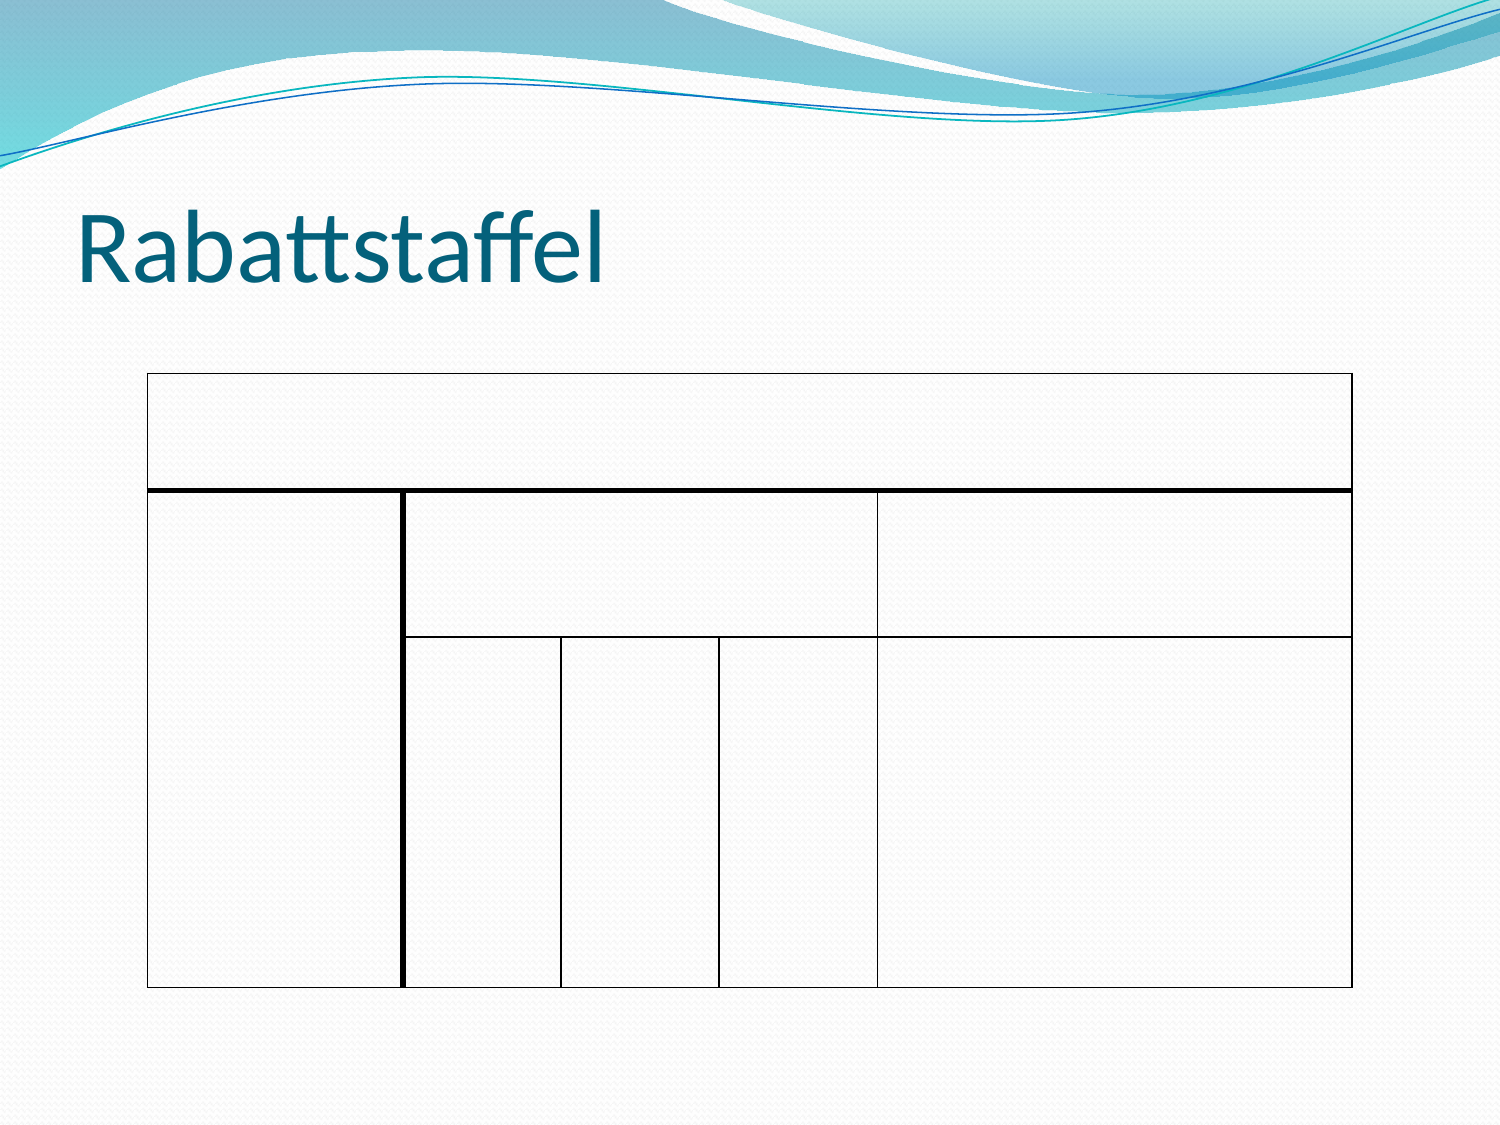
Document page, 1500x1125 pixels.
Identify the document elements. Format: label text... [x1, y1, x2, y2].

table_cell [406, 493, 877, 636]
table_cell [878, 638, 1351, 987]
table_header [148, 374, 1351, 488]
table_cell [562, 638, 718, 987]
table_cell [878, 493, 1351, 636]
table_cell [406, 638, 560, 987]
title Rabattstaffel [75, 115, 1438, 303]
table_cell [148, 493, 400, 987]
table_cell [720, 638, 877, 987]
